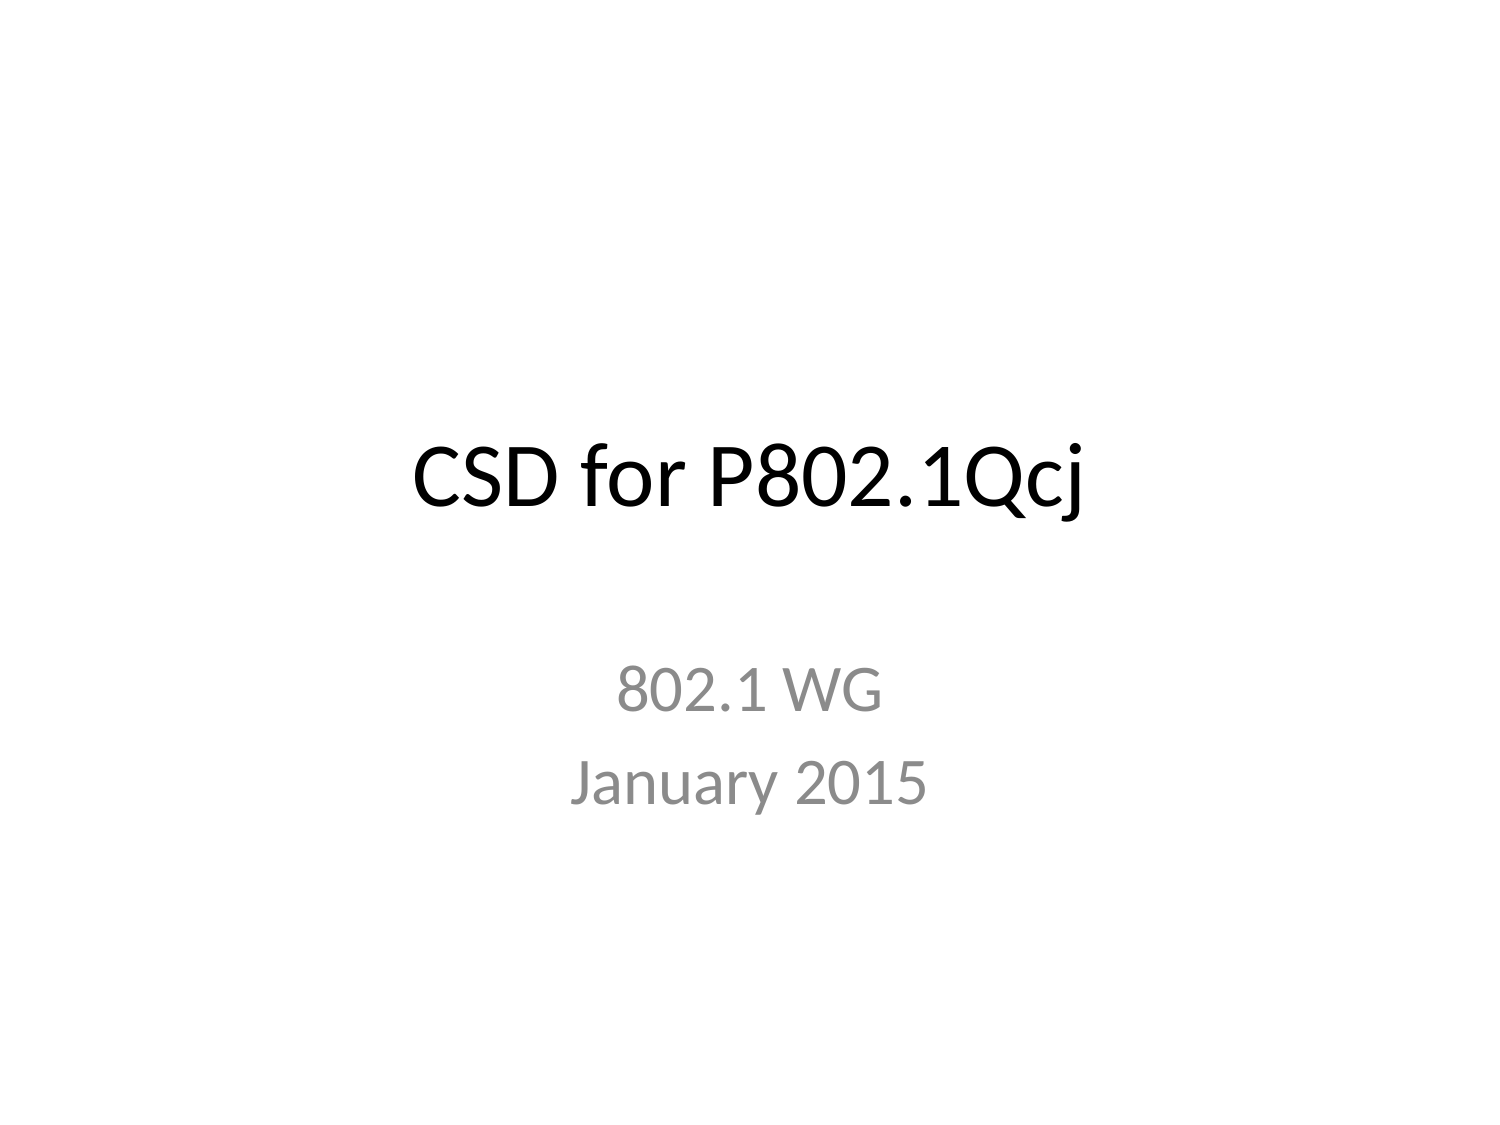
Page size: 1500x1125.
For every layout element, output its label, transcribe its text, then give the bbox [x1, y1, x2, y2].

subtitle 802.1 WG January 2015 [225, 637, 1275, 925]
title CSD for P802.1Qcj [112, 349, 1388, 591]
